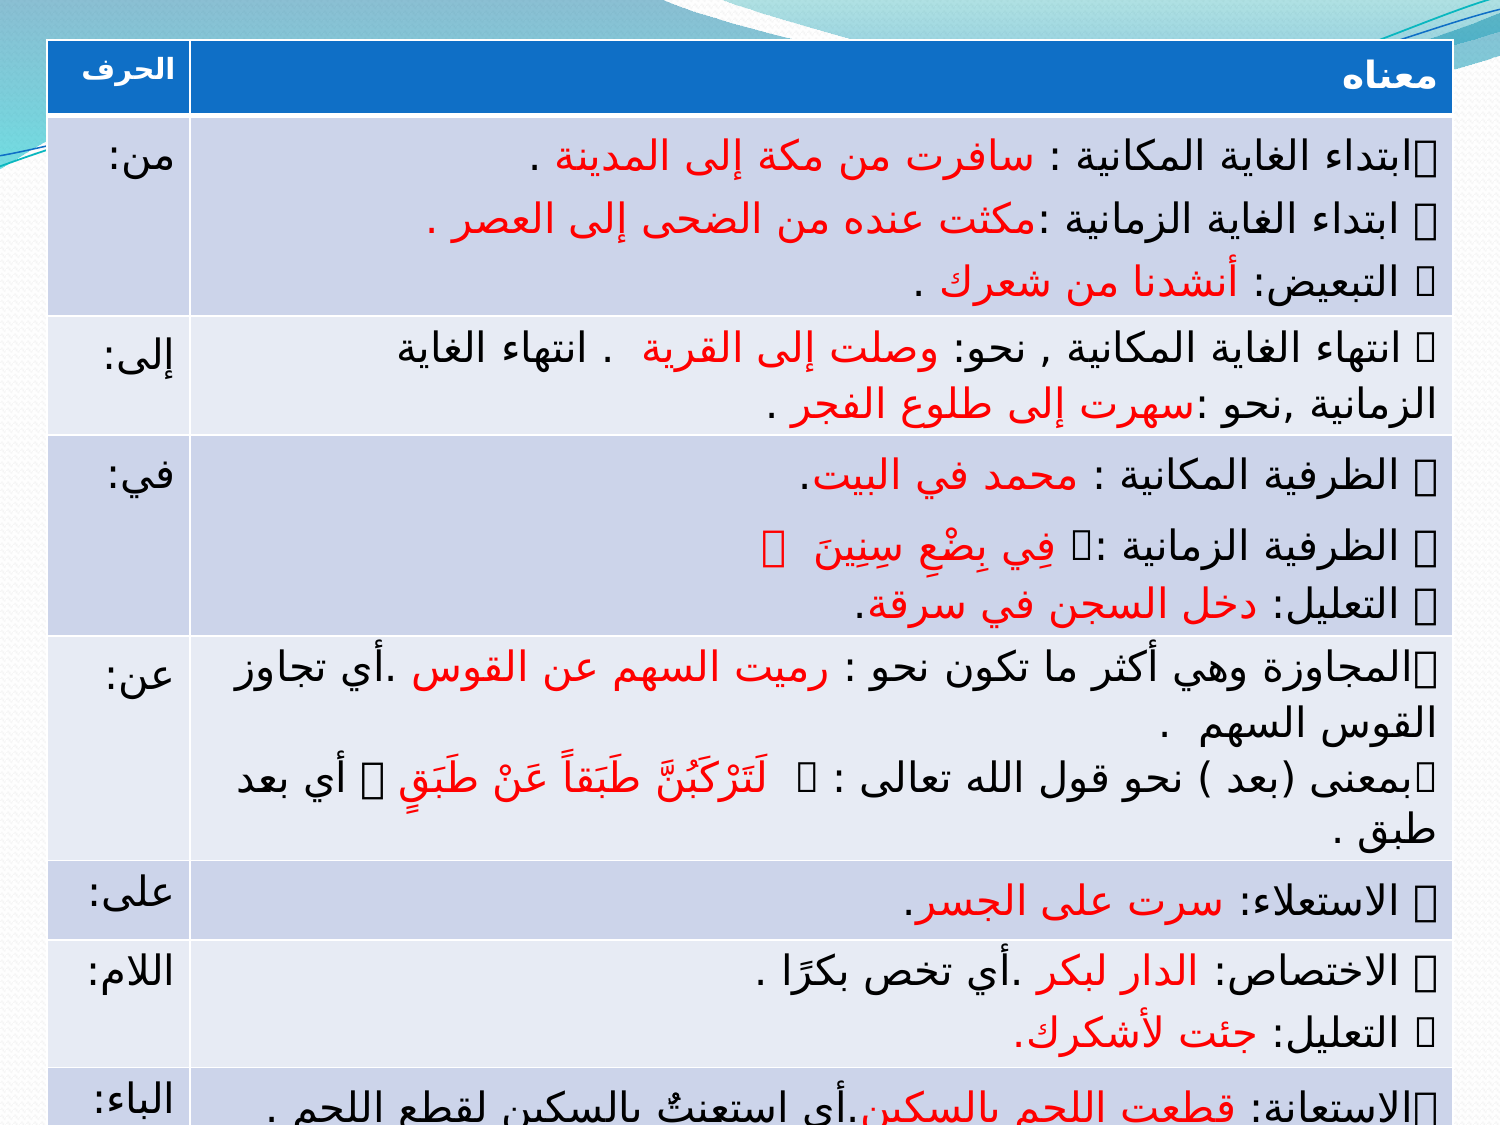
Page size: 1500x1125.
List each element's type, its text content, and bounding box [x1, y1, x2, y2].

table_cell عن: [48, 637, 189, 860]
table_cell ابتداء الغاية المكانية : سافرت من مكة إلى المدينة .  ابتداء الغاية الزمانية :مكثت عنده من الضحى إلى العصر .  التبعيض: أنشدنا من شعرك . [191, 118, 1452, 315]
table_cell الباء: [48, 1068, 189, 1125]
table_cell  الظرفية المكانية : محمد في البيت.  الظرفية الزمانية : فِي بِضْعِ سِنِينَ   التعليل: دخل السجن في سرقة. [191, 436, 1452, 635]
table_cell في: [48, 436, 189, 635]
table_cell إلى: [48, 317, 189, 434]
table_cell من: [48, 118, 189, 315]
table_header الحرف [48, 41, 189, 113]
table_cell  الاختصاص: الدار لبكر .أي تخص بكرًا .  التعليل: جئت لأشكرك. [191, 941, 1452, 1067]
table_header معناه [191, 41, 1452, 113]
table_cell الاستعانة: قطعت اللحم بالسكين.أي استعنتٌُ بالسكين لقطع اللحم . كتبت بالقلم .أي استعنت بالقلم للكتابة .  السببية: عاقبته بذنبه. [191, 1068, 1452, 1125]
table_cell على: [48, 861, 189, 939]
table_cell  انتهاء الغاية المكانية , نحو: وصلت إلى القرية . انتهاء الغاية الزمانية ,نحو :سهرت إلى طلوع الفجر . [191, 317, 1452, 434]
table_cell  الاستعلاء: سرت على الجسر. [191, 861, 1452, 939]
table_cell اللام: [48, 941, 189, 1067]
table_cell المجاوزة وهي أكثر ما تكون نحو : رميت السهم عن القوس .أي تجاوز القوس السهم . بمعنى (بعد ) نحو قول الله تعالى :  لَتَرْكَبُنَّ طَبَقاً عَنْ طَبَقٍ  أي بعد طبق . [191, 637, 1452, 860]
